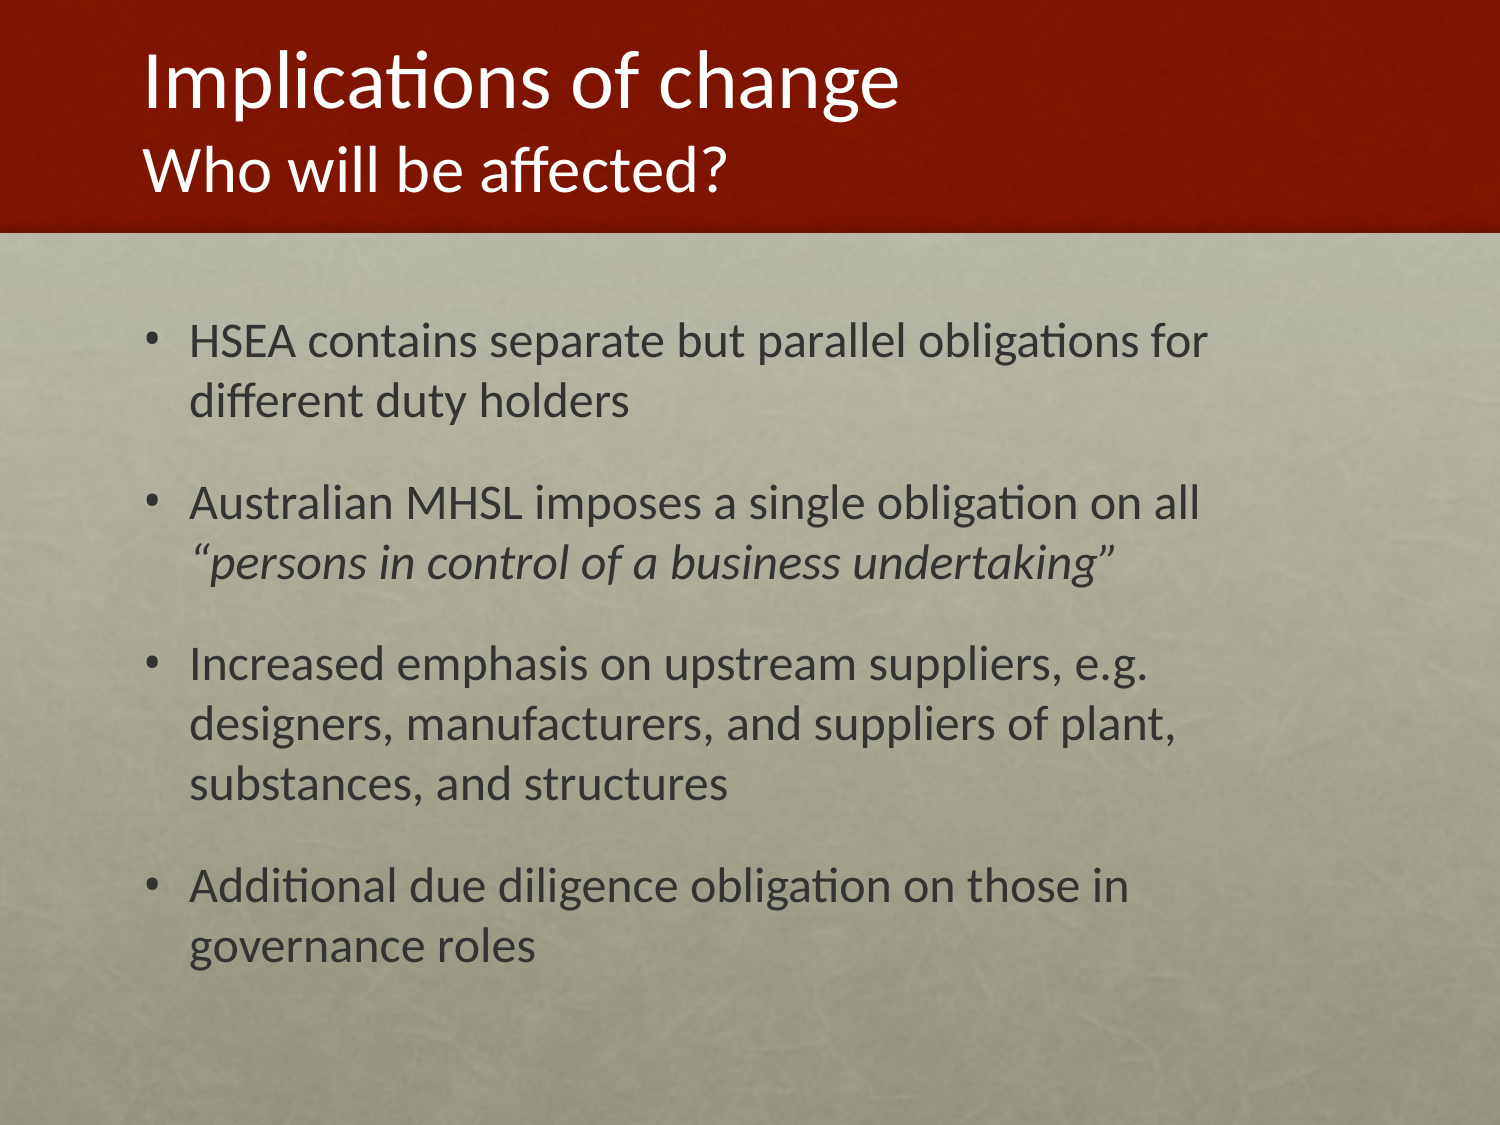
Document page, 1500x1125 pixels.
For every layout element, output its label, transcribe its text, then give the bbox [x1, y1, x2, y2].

list HSEA contains separate but parallel obligations for different duty holders Australian MHSL imposes a single obligation on all “persons in control of a business undertaking” Increased emphasis on upstream suppliers, e.g. designers, manufacturers, and suppliers of plant, substances, and structures Additional due diligence obligation on those in governance roles [127, 299, 1372, 1005]
picture [0, 214, 1500, 1125]
title Implications of change Who will be affected? [127, 10, 1372, 221]
